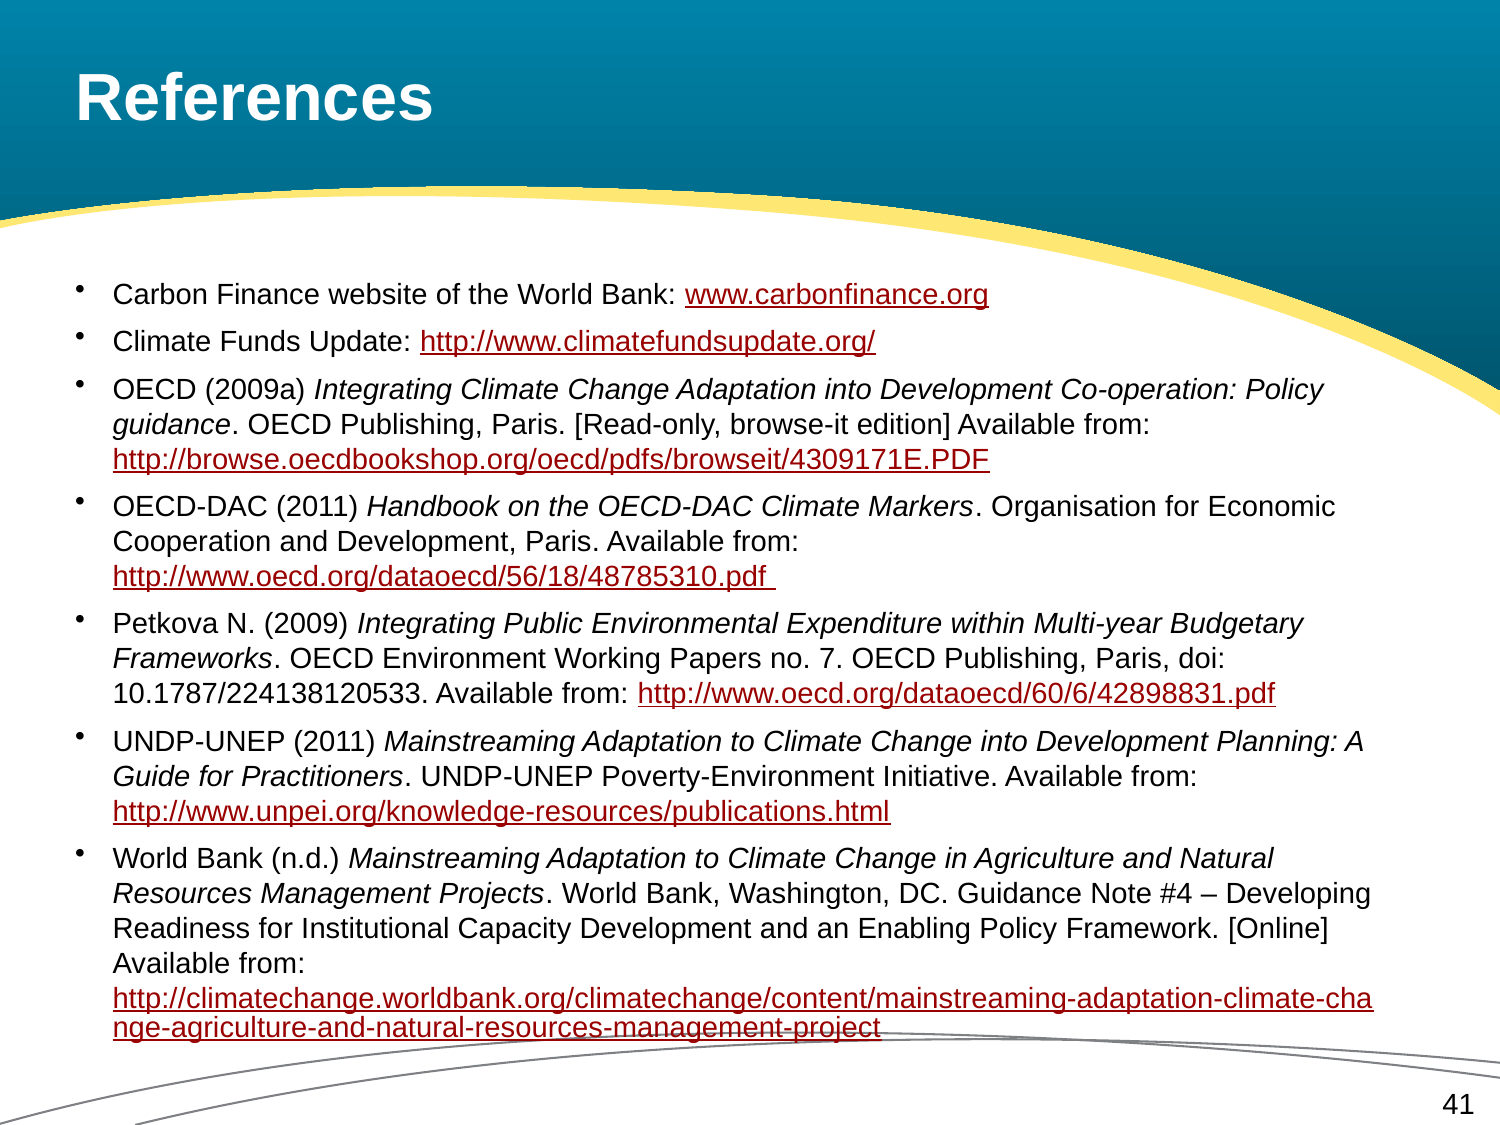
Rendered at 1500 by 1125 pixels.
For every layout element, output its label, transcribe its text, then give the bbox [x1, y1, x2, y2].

list Carbon Finance website of the World Bank: www.carbonfinance.org Climate Funds Update: http://www.climatefundsupdate.org/ OECD (2009a) Integrating Climate Change Adaptation into Development Co-operation: Policy guidance. OECD Publishing, Paris. [Read-only, browse-it edition] Available from: http://browse.oecdbookshop.org/oecd/pdfs/browseit/4309171E.PDF OECD-DAC (2011) Handbook on the OECD-DAC Climate Markers. Organisation for Economic Cooperation and Development, Paris. Available from: http://www.oecd.org/dataoecd/56/18/48785310.pdf Petkova N. (2009) Integrating Public Environmental Expenditure within Multi-year Budgetary Frameworks. OECD Environment Working Papers no. 7. OECD Publishing, Paris, doi: 10.1787/224138120533. Available from: http://www.oecd.org/dataoecd/60/6/42898831.pdf UNDP-UNEP (2011) Mainstreaming Adaptation to Climate Change into Development Planning: A Guide for Practitioners. UNDP-UNEP Poverty-Environment Initiative. Available from: http://www.unpei.org/knowledge-resources/publications.html World Bank (n.d.) Mainstreaming Adaptation to Climate Change in Agriculture and Natural Resources Management Projects. World Bank, Washington, DC. Guidance Note #4 – Developing Readiness for Institutional Capacity Development and an Enabling Policy Framework. [Online] Available from: http://climatechange.worldbank.org/climatechange/content/mainstreaming-adaptation-climate-change-agriculture-and-natural-resources-management-project [74, 274, 1388, 1001]
title References [74, 0, 1476, 188]
slide_number 41 [1124, 1084, 1476, 1113]
